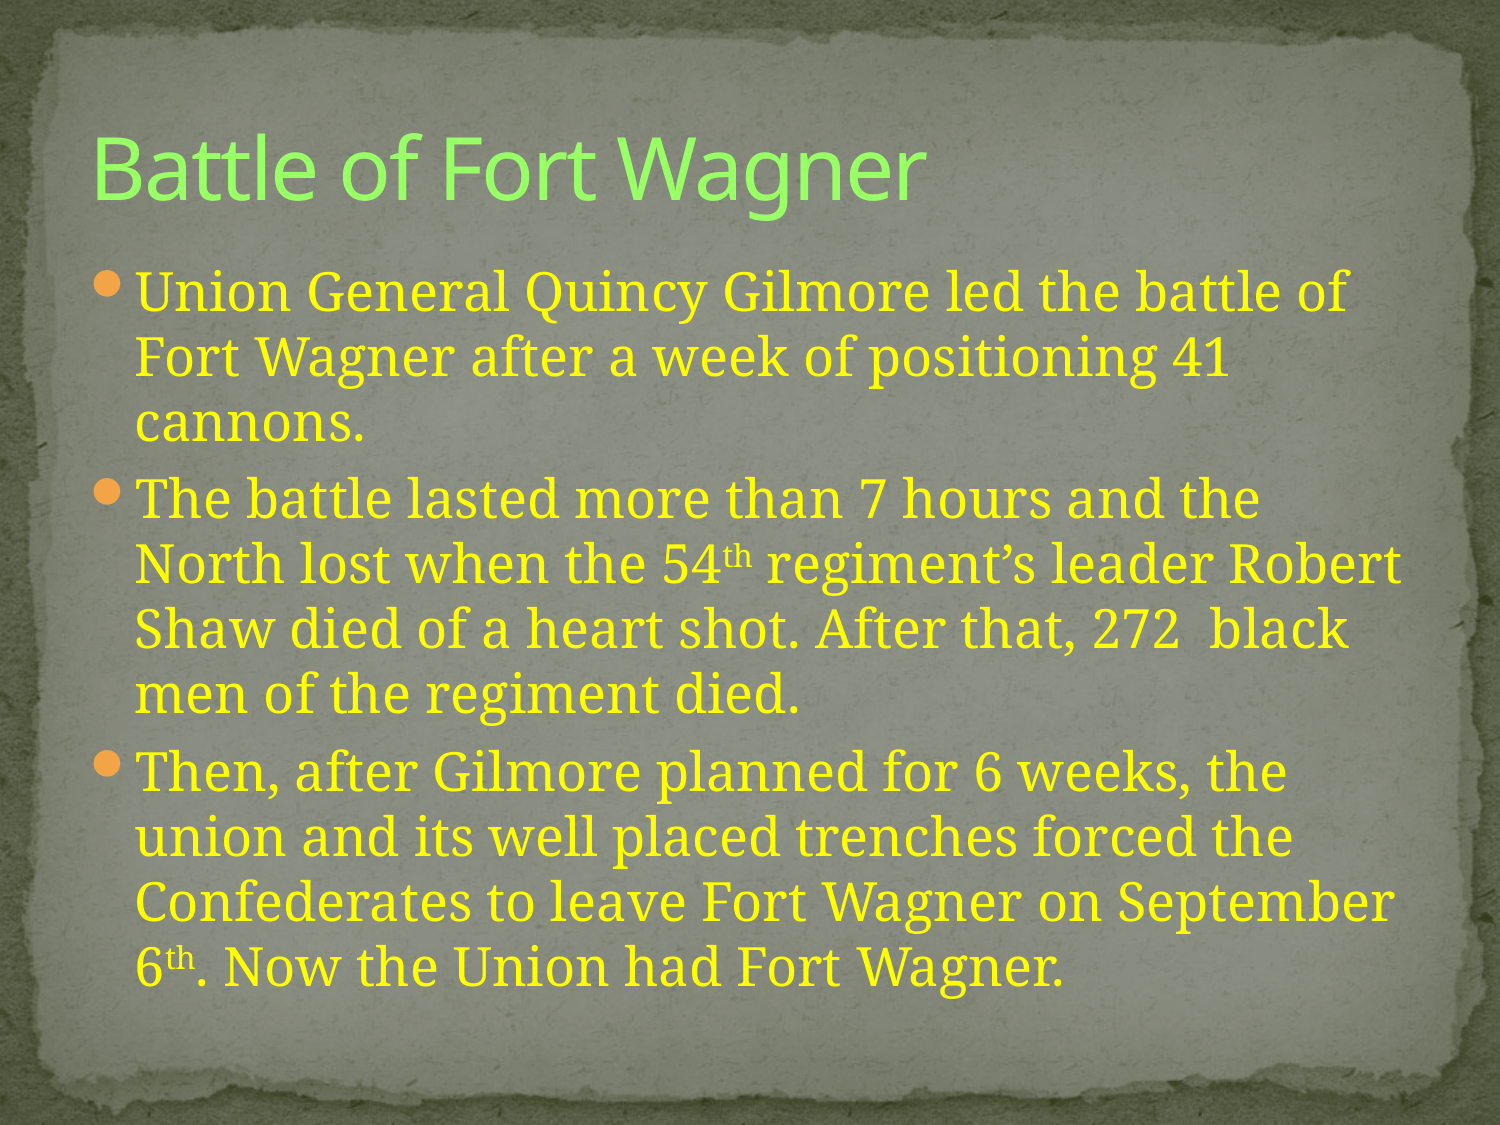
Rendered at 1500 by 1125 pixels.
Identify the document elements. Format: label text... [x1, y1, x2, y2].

list Union General Quincy Gilmore led the battle of Fort Wagner after a week of positioning 41 cannons. The battle lasted more than 7 hours and the North lost when the 54th regiment’s leader Robert Shaw died of a heart shot. After that, 272 black men of the regiment died. Then, after Gilmore planned for 6 weeks, the union and its well placed trenches forced the Confederates to leave Fort Wagner on September 6th. Now the Union had Fort Wagner. [75, 249, 1425, 1000]
title Battle of Fort Wagner [74, 24, 1425, 225]
